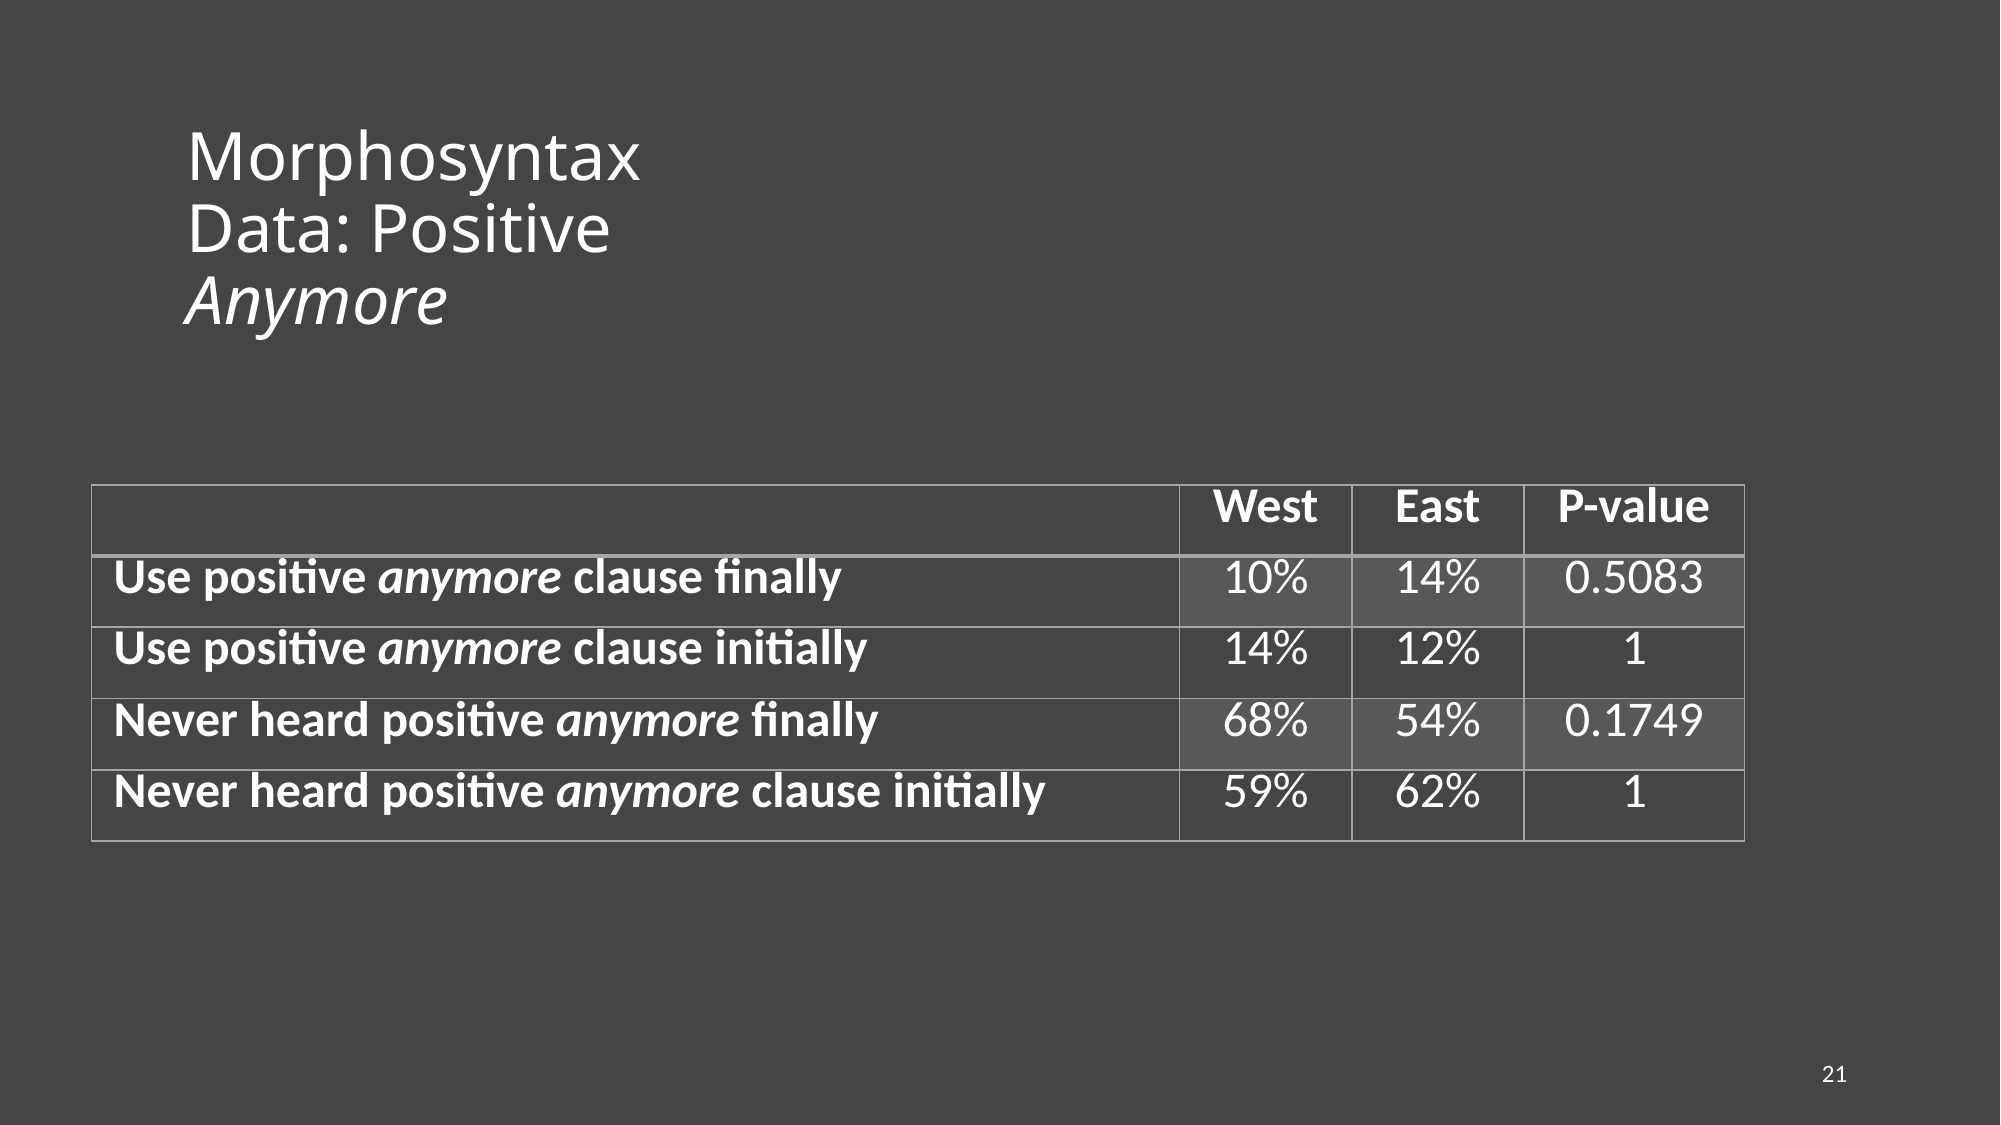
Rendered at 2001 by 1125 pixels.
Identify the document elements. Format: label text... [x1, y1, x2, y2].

table_header East [1353, 486, 1523, 554]
table_header P-value [1525, 486, 1744, 554]
table_cell 1 [1525, 628, 1744, 698]
table_cell 0.5083 [1525, 558, 1744, 626]
table_header [92, 486, 1179, 554]
table_header West [1180, 486, 1351, 554]
table_cell 0.1749 [1525, 699, 1744, 769]
table_cell 1 [1525, 771, 1744, 840]
table_cell 59% [1180, 771, 1351, 840]
table_cell Never heard positive anymore finally [92, 699, 1179, 769]
slide_number 21 [1412, 1042, 1863, 1103]
table_cell 54% [1353, 699, 1523, 769]
table_cell 62% [1353, 771, 1523, 840]
table_cell Use positive anymore clause initially [92, 628, 1179, 698]
table_cell 10% [1180, 558, 1351, 626]
table_cell 14% [1180, 628, 1351, 698]
table_cell 14% [1353, 558, 1523, 626]
table_cell 12% [1353, 628, 1523, 698]
table_cell Use positive anymore clause finally [92, 558, 1179, 626]
table_cell Never heard positive anymore clause initially [92, 771, 1179, 840]
table_cell 68% [1180, 699, 1351, 769]
title Morphosyntax Data: Positive Anymore [171, 96, 763, 367]
